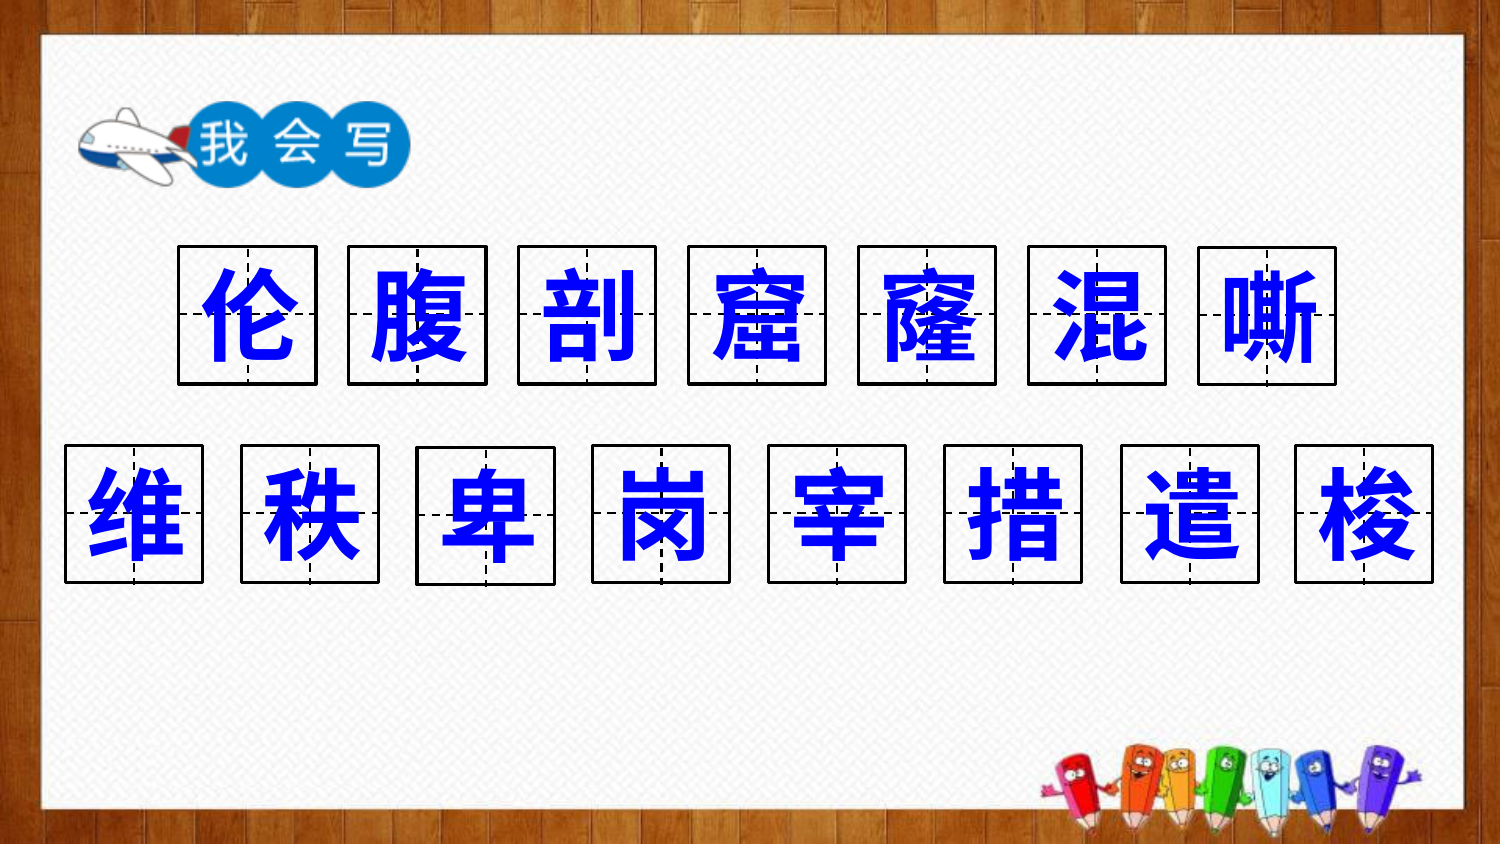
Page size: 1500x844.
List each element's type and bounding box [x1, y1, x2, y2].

text_box [944, 444, 1090, 586]
text_box [416, 446, 563, 588]
text_box [768, 444, 915, 586]
text_box [1295, 444, 1442, 586]
text_box [1121, 444, 1268, 586]
text_box [348, 245, 495, 387]
text_box [688, 245, 835, 387]
text_box [518, 245, 665, 387]
text_box [178, 245, 325, 387]
text_box [1028, 245, 1174, 387]
picture [0, 0, 1500, 844]
text_box [241, 444, 387, 586]
text_box [858, 245, 1005, 387]
text_box [65, 444, 212, 586]
text_box [592, 444, 739, 586]
text_box [1198, 246, 1344, 388]
